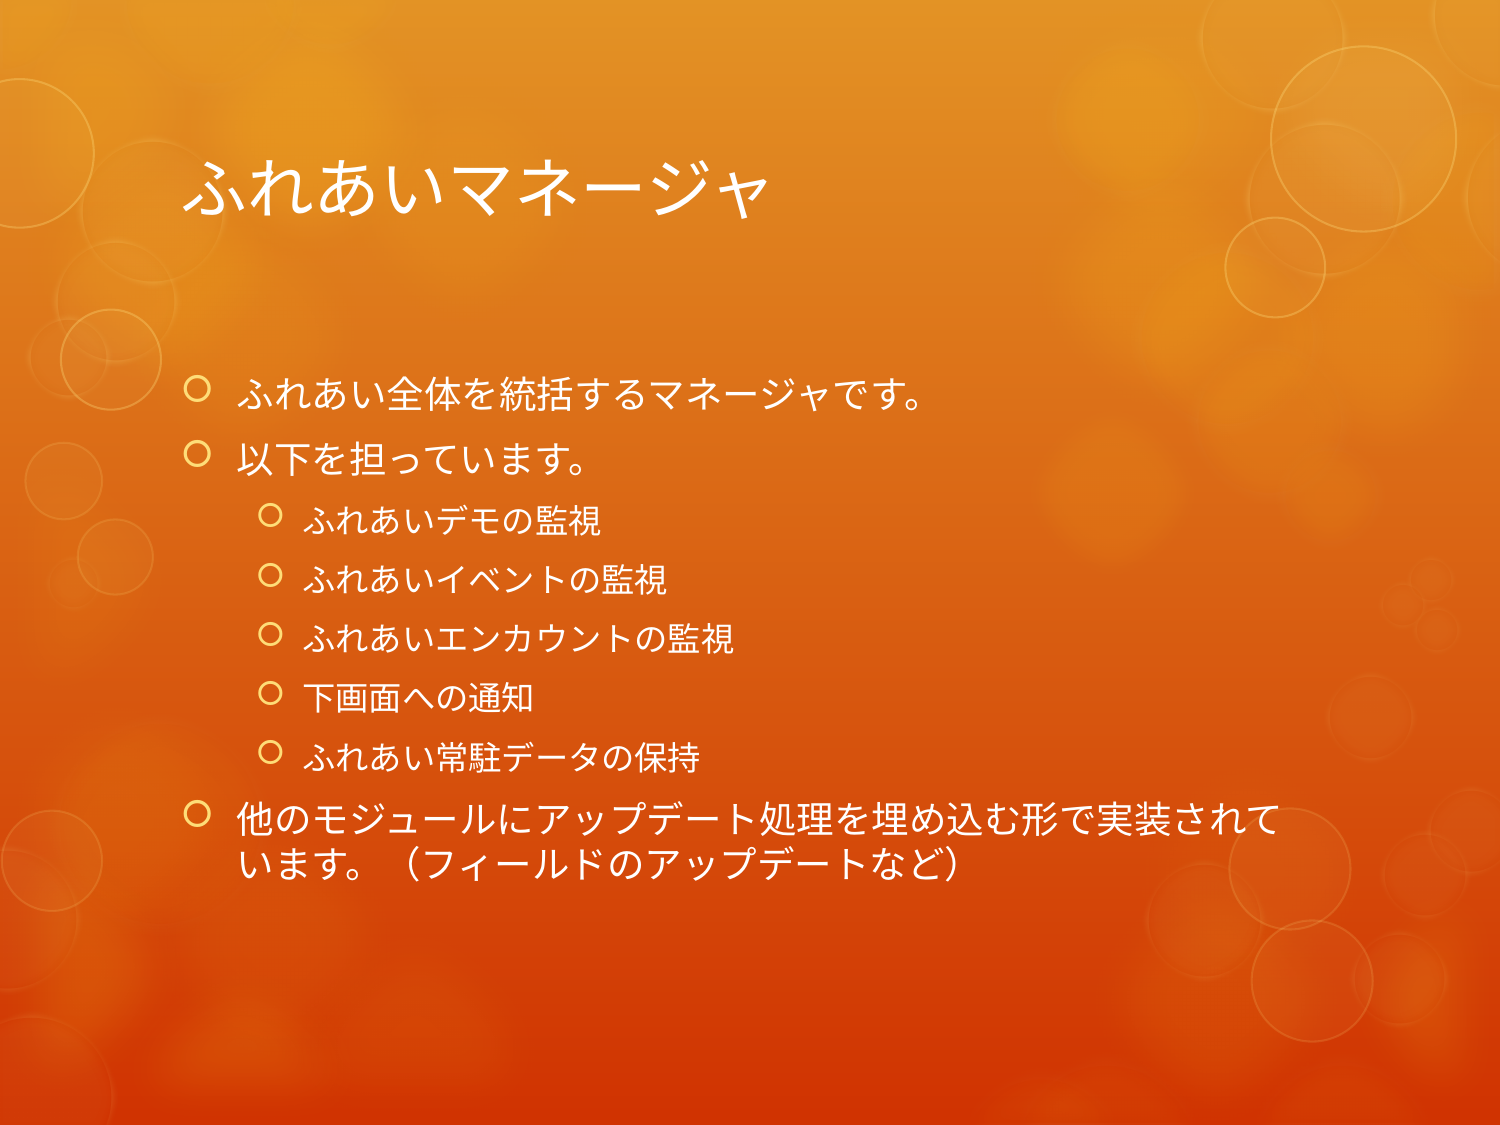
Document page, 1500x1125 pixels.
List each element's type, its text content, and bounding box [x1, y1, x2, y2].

list ふれあい全体を統括するマネージャです。 以下を担っています。 ふれあいデモの監視 ふれあいイベントの監視 ふれあいエンカウントの監視 下画面への通知 ふれあい常駐データの保持 他のモジュールにアップデート処理を埋め込む形で実装されています。（フィールドのアップデートなど） [165, 296, 1335, 962]
title ふれあいマネージャ [165, 110, 1335, 263]
